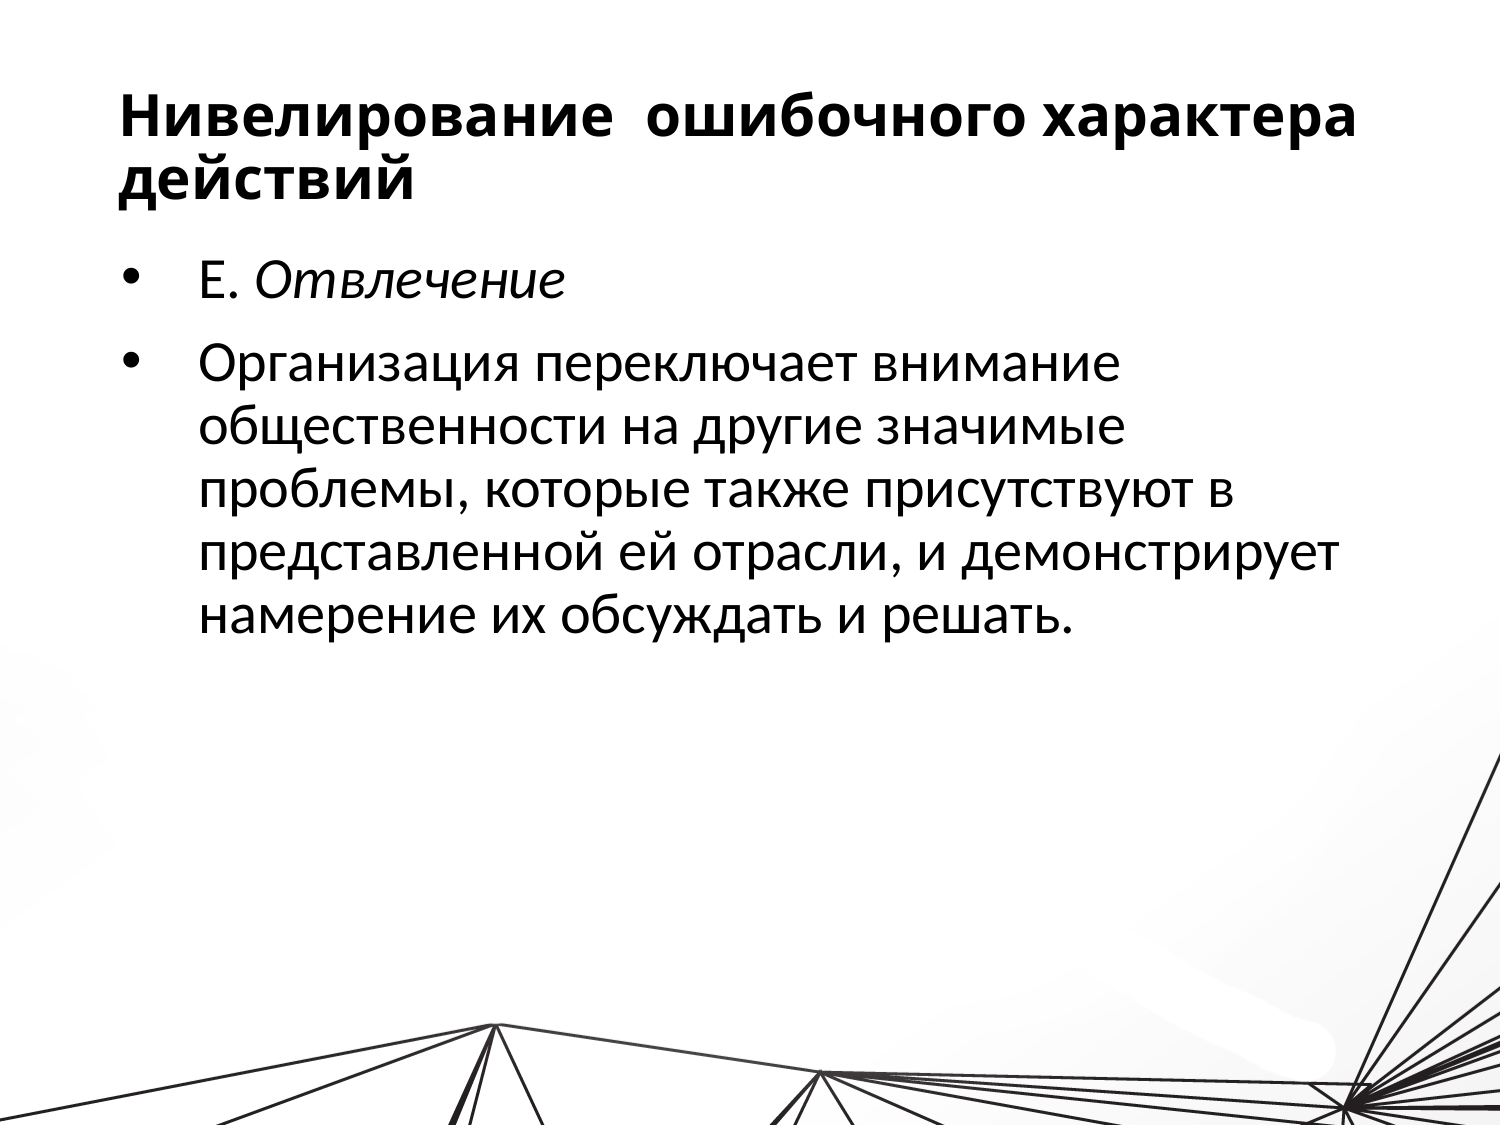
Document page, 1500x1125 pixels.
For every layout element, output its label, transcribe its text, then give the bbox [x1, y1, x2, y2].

title Нивелирование ошибочного характера действий [102, 0, 1398, 220]
picture [0, 0, 1500, 1125]
list E. Отвлечение Организация переключает внимание общественности на другие значимые проблемы, которые также присутствуют в представленной ей отрасли, и демонстрирует намерение их обсуждать и решать. [105, 240, 1398, 1014]
